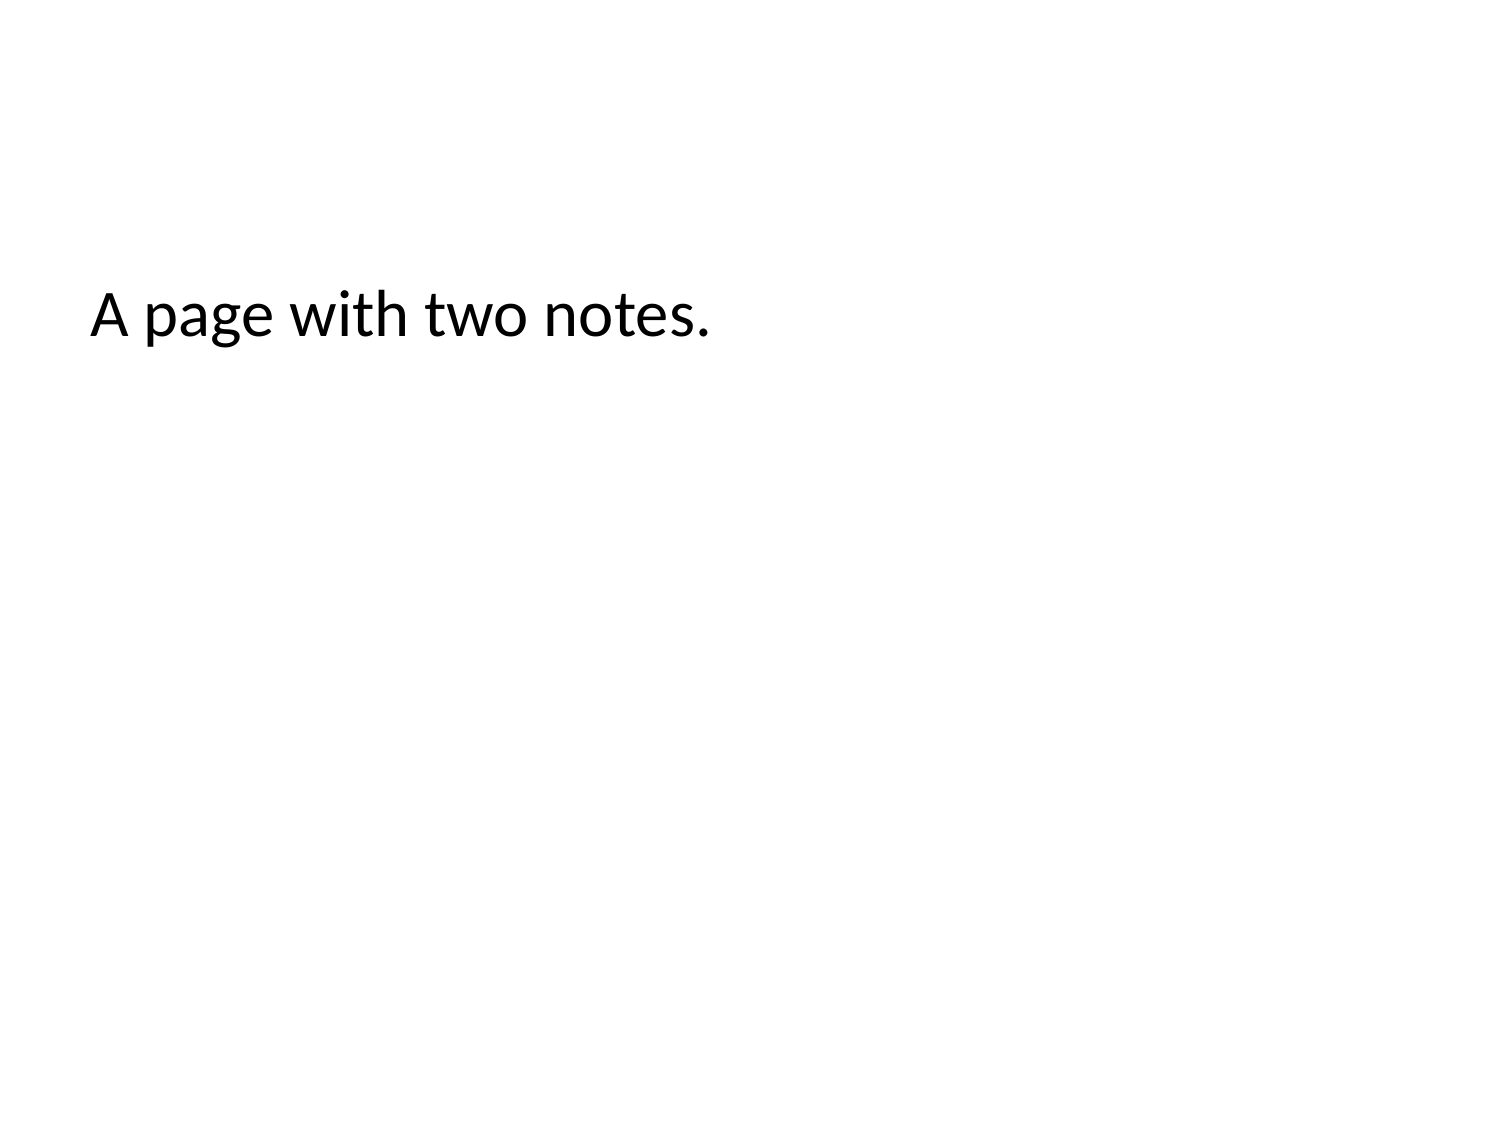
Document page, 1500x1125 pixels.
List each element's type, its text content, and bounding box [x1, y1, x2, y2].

list A page with two notes. [75, 262, 1425, 1005]
